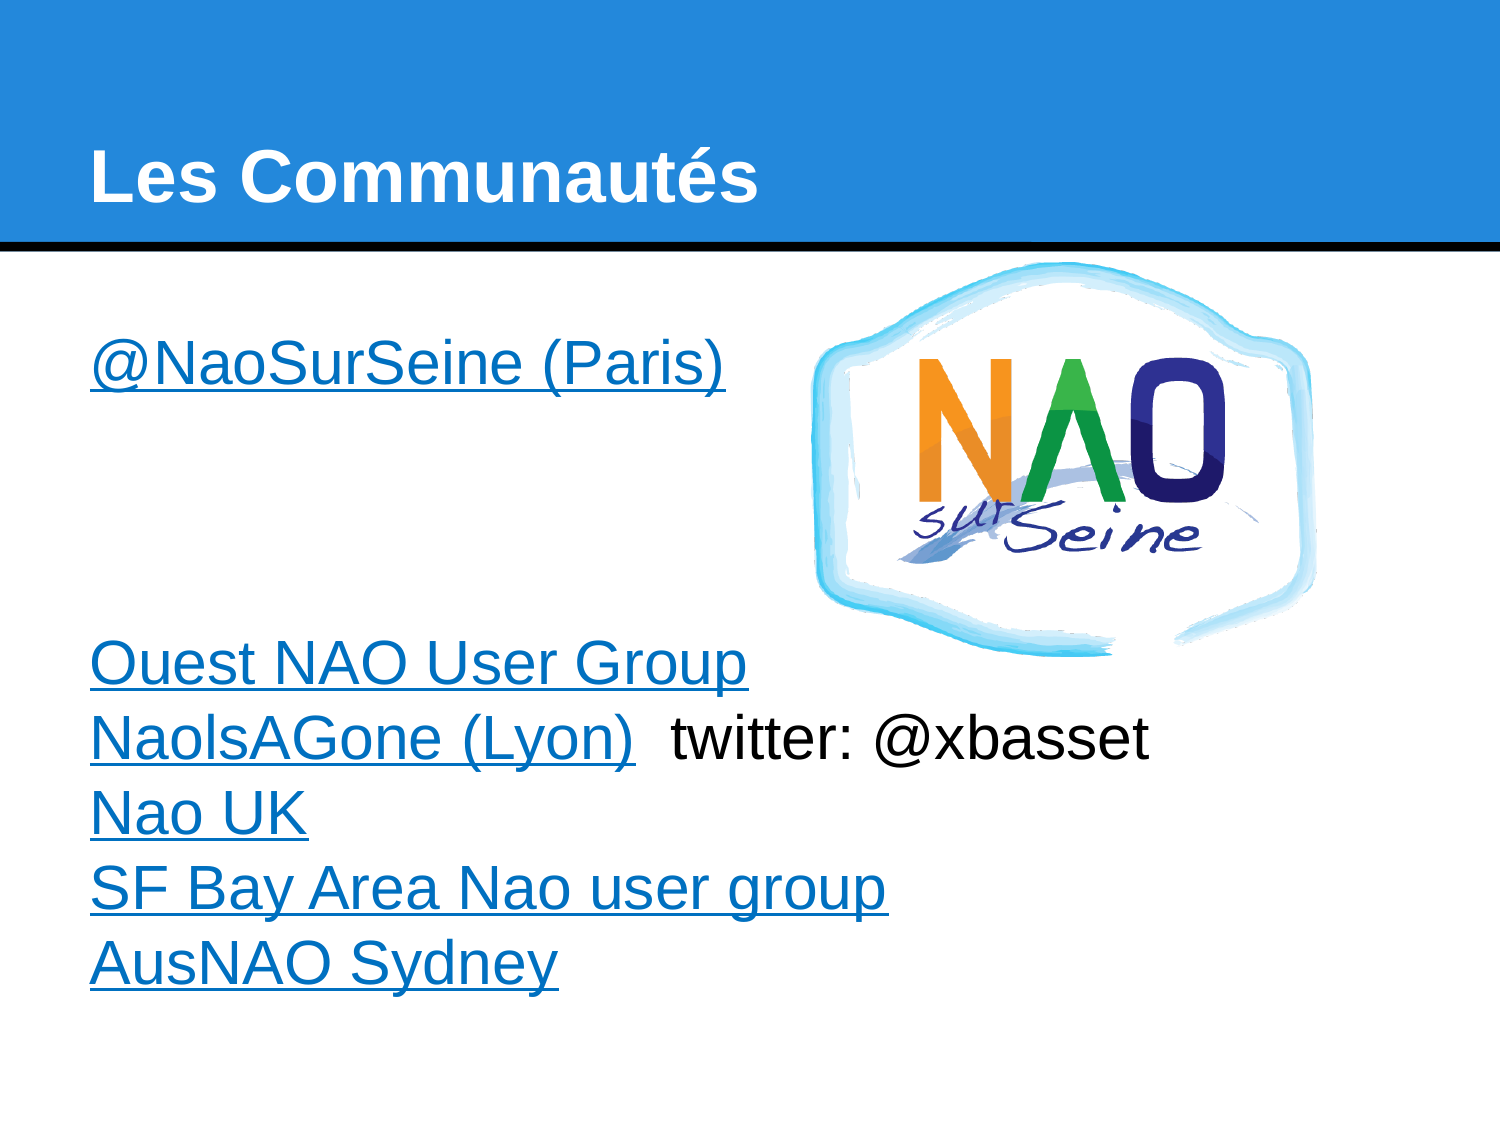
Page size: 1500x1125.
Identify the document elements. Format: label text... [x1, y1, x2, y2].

text_box Les Communautés [75, 45, 1425, 233]
text_box @NaoSurSeine (Paris) Ouest NAO User Group NaolsAGone (Lyon) twitter: @xbasset Nao UK SF Bay Area Nao user group AusNAO Sydney [75, 262, 1425, 1078]
text_box [810, 262, 1317, 657]
